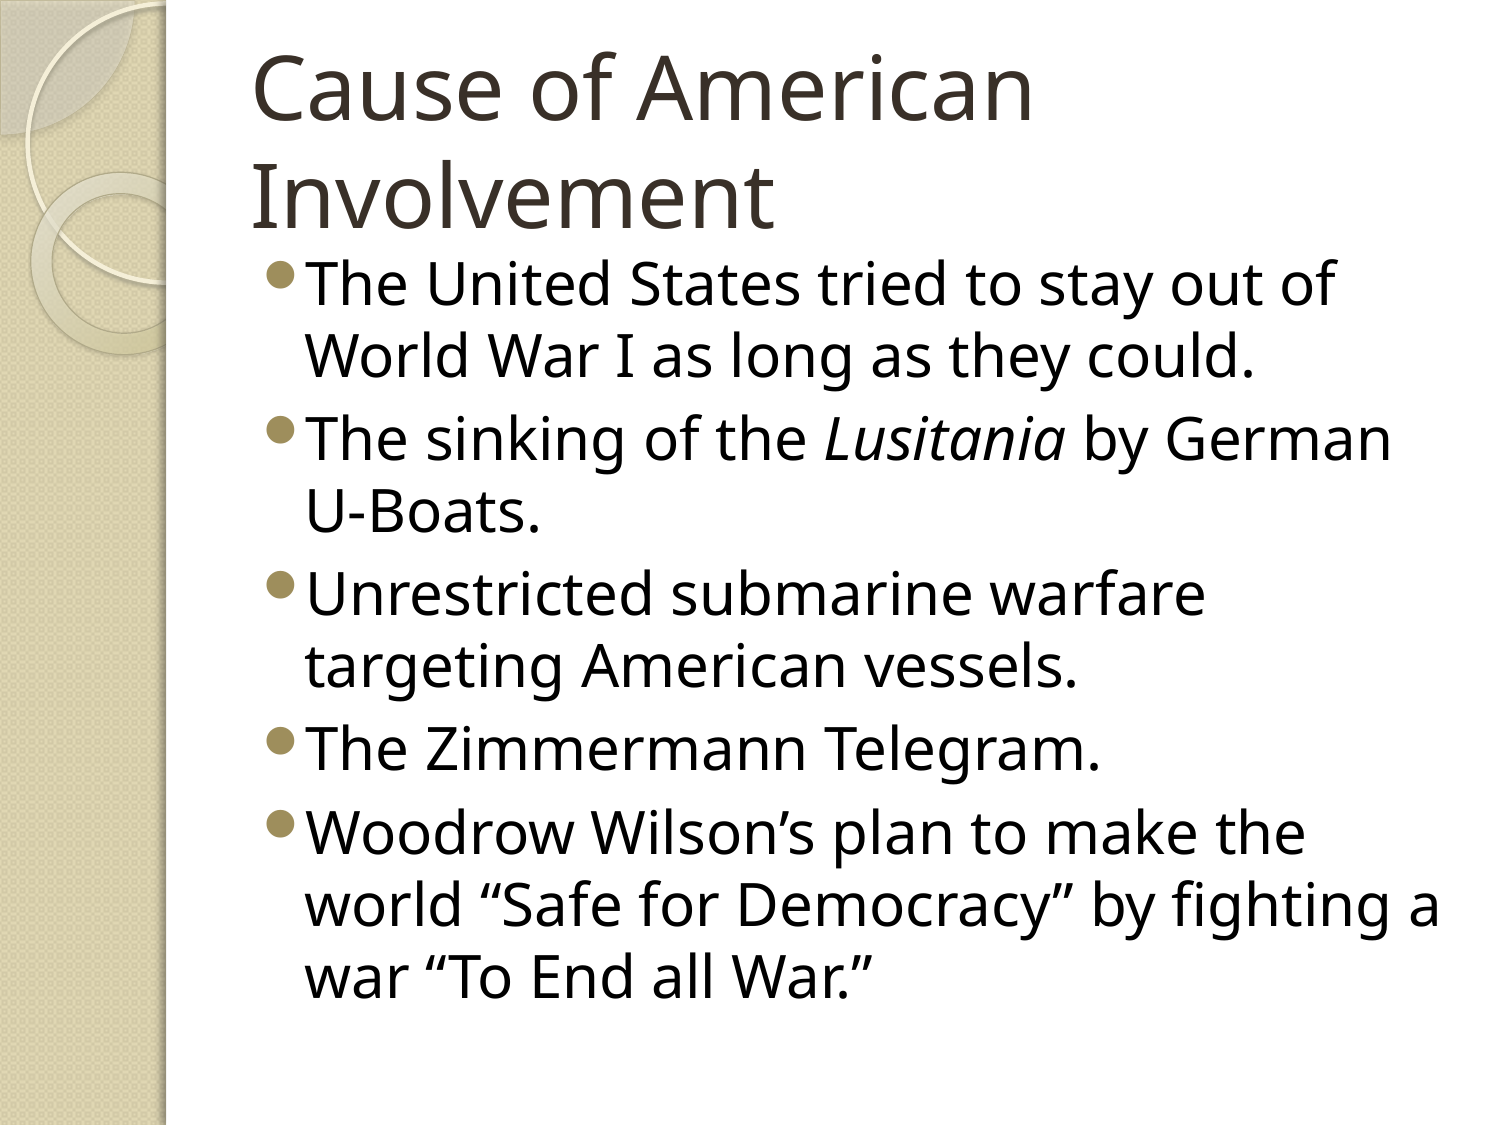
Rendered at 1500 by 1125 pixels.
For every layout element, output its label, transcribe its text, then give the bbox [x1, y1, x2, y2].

list The United States tried to stay out of World War I as long as they could. The sinking of the Lusitania by German U-Boats. Unrestricted submarine warfare targeting American vessels. The Zimmermann Telegram. Woodrow Wilson’s plan to make the world “Safe for Democracy” by fighting a war “To End all War.” [235, 237, 1466, 1025]
title Cause of American Involvement [235, 45, 1466, 233]
